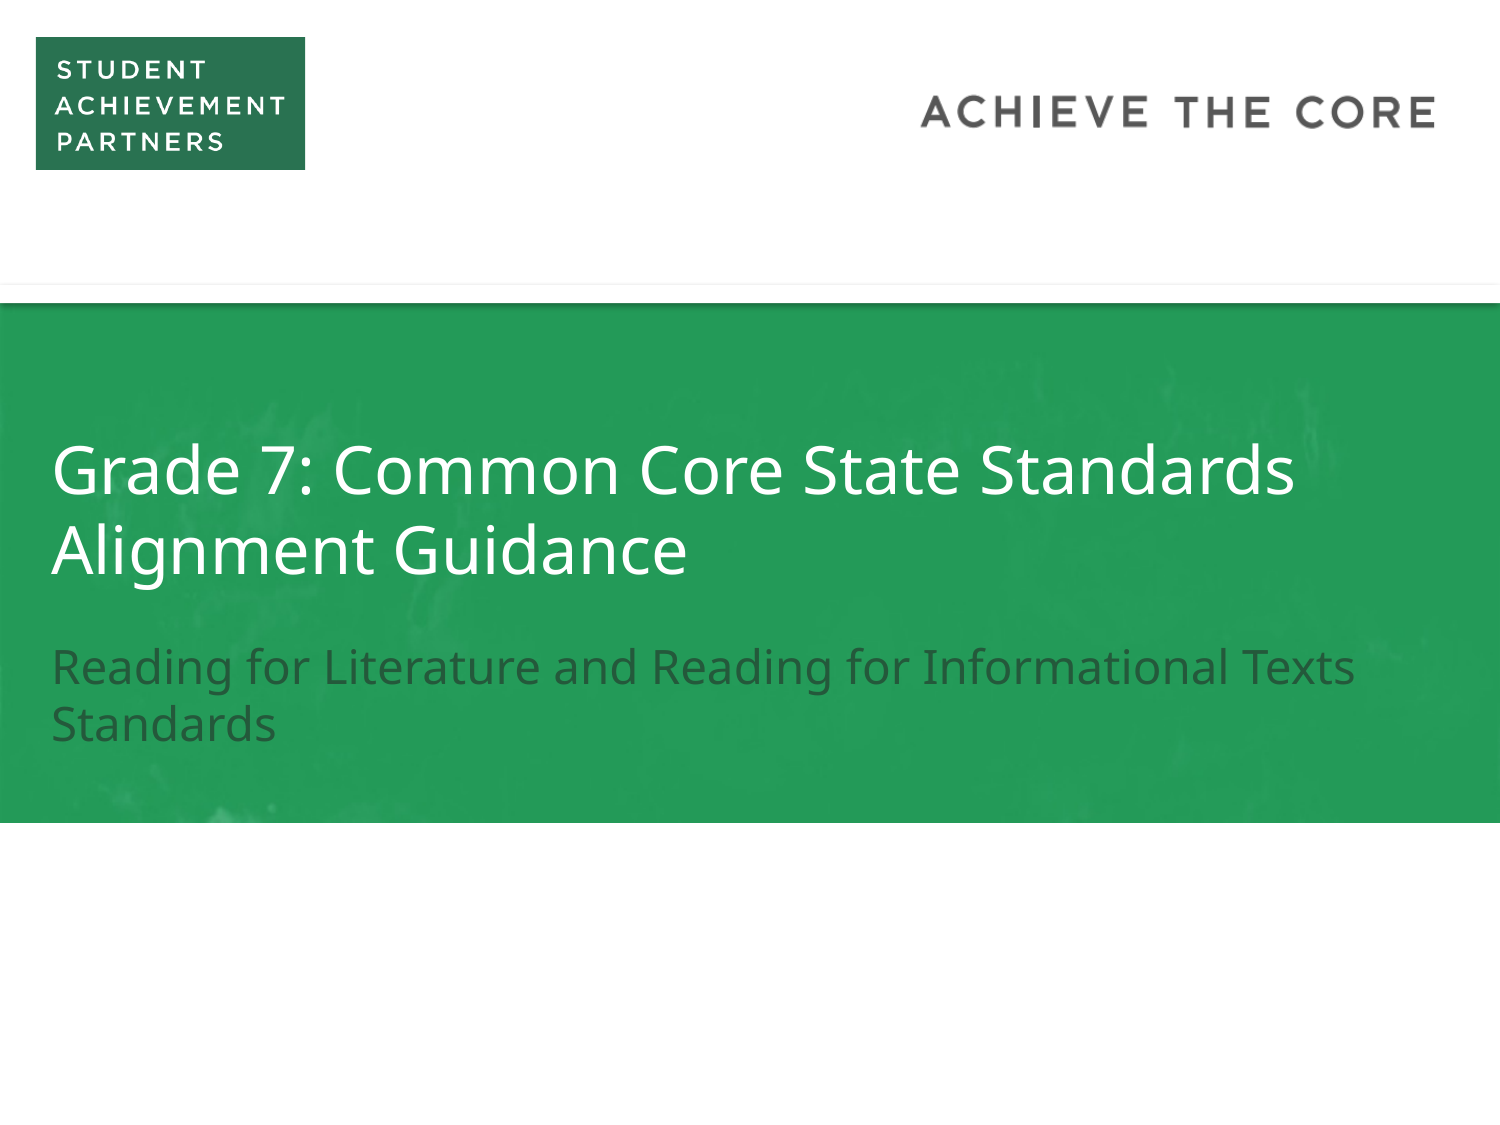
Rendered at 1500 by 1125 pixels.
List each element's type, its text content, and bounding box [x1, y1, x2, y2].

title Grade 7: Common Core State Standards Alignment Guidance [35, 387, 1478, 629]
subtitle Reading for Literature and Reading for Informational Texts Standards [35, 629, 1478, 760]
picture [0, 304, 1500, 823]
